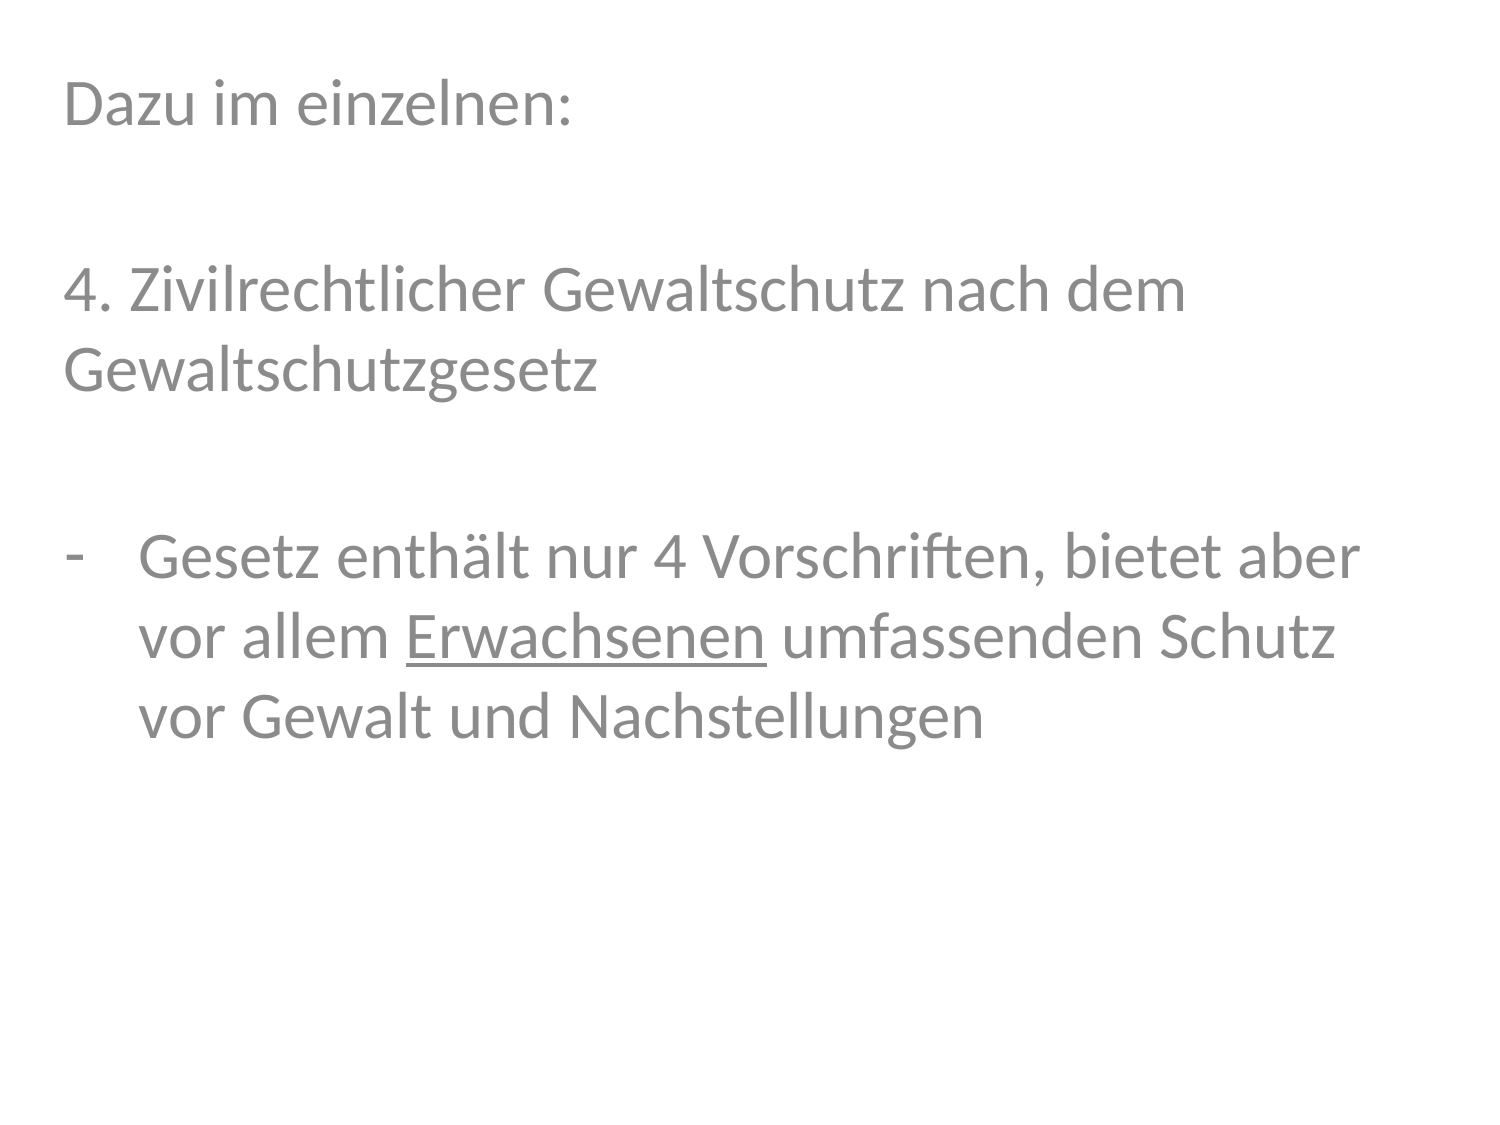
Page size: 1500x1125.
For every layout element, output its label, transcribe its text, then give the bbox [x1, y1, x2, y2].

subtitle Dazu im einzelnen: 4. Zivilrechtlicher Gewaltschutz nach dem Gewaltschutzgesetz Gesetz enthält nur 4 Vorschriften, bietet aber vor allem Erwachsenen umfassenden Schutz vor Gewalt und Nachstellungen [48, 50, 1446, 1063]
